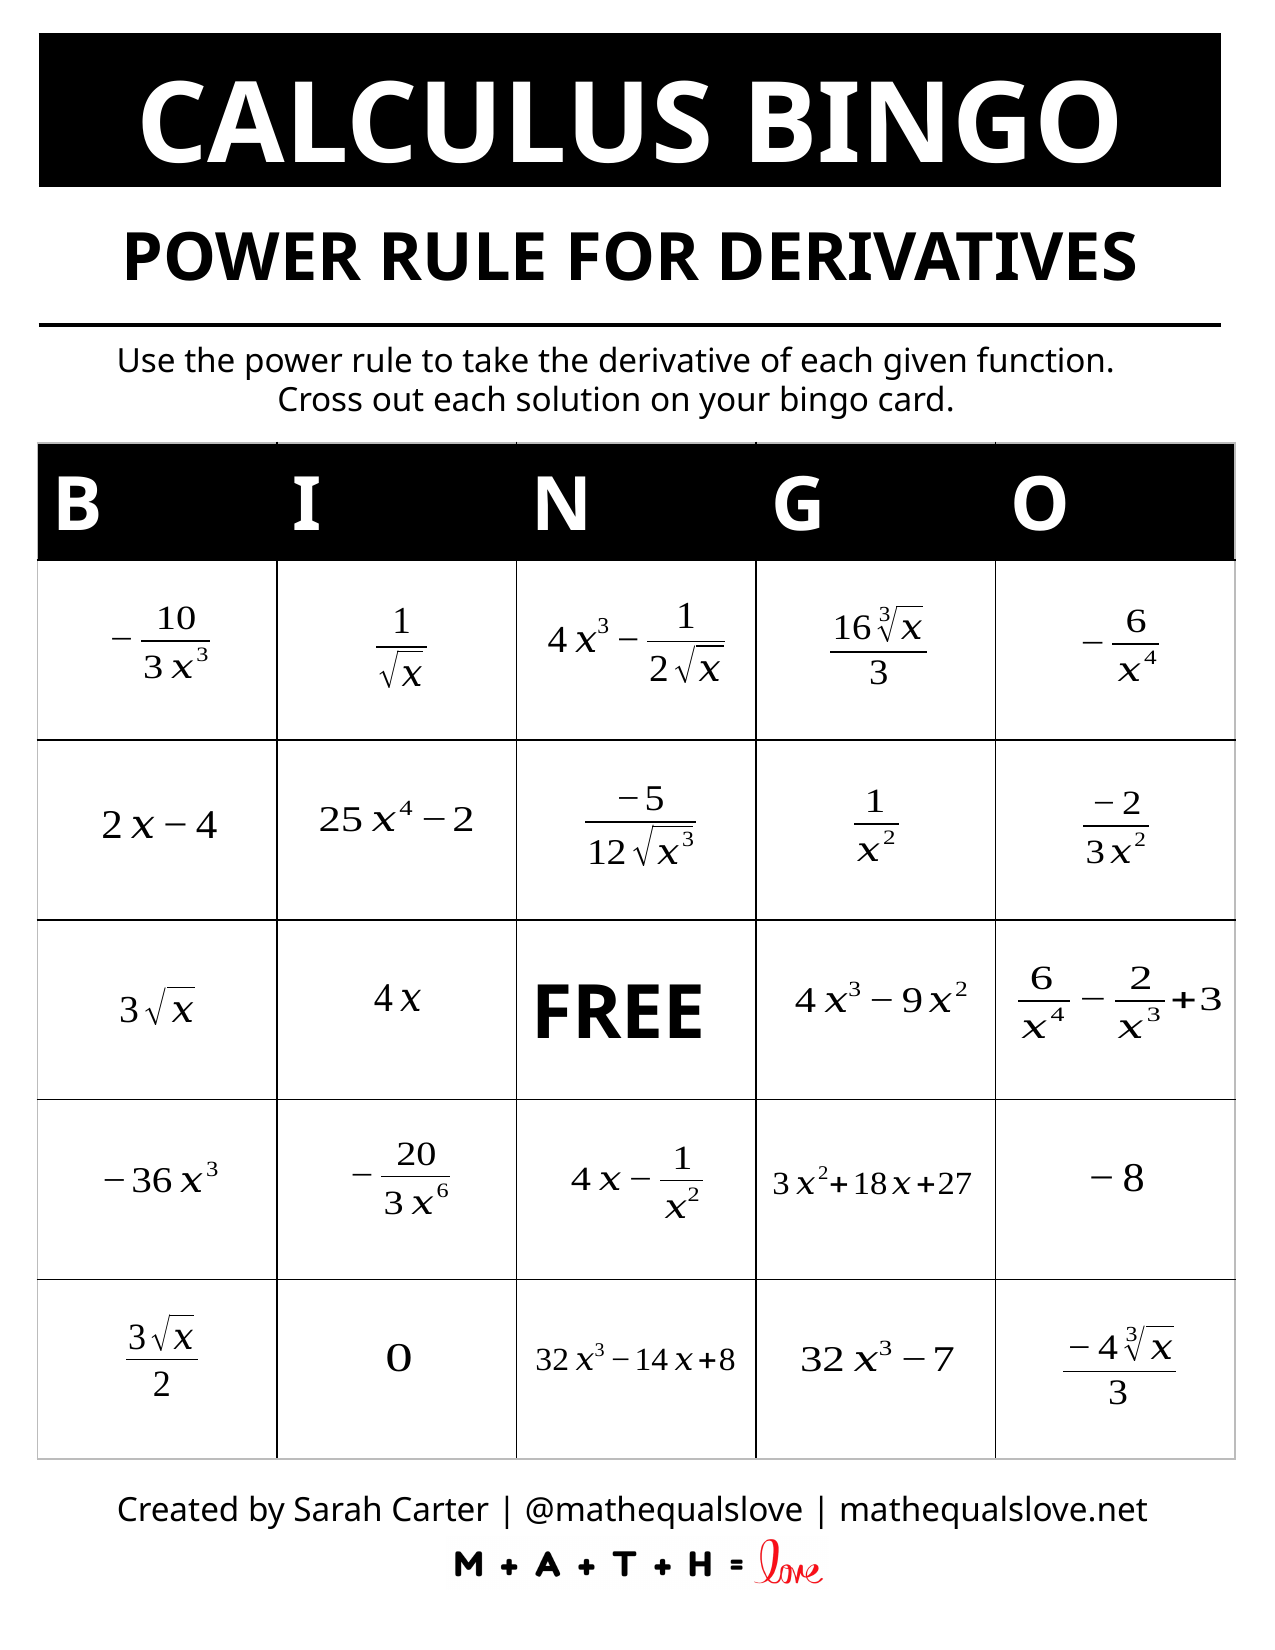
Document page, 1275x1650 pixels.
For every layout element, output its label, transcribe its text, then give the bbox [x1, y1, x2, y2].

table_cell [278, 1280, 516, 1458]
table_cell [38, 1280, 276, 1458]
text_box Created by Sarah Carter | @mathequalslove | mathequalslove.net [53, 1481, 1222, 1536]
table_cell [38, 921, 276, 1099]
table_cell [757, 1280, 995, 1458]
table_cell [38, 1100, 276, 1279]
table_header CALCULUS BINGO [39, 36, 1221, 183]
table_header I [278, 444, 516, 559]
table_header B [38, 444, 276, 559]
table_cell [38, 741, 276, 919]
text_box Use the power rule to take the derivative of each given function. Cross out each solution on your bingo card. [28, 331, 1214, 426]
table_cell [757, 1100, 995, 1279]
table_cell [757, 921, 995, 1099]
table_cell [278, 561, 516, 739]
table_cell [278, 741, 516, 919]
table_cell [996, 1100, 1234, 1279]
table_cell [996, 741, 1234, 919]
table_cell [757, 741, 995, 919]
table_header G [757, 444, 995, 559]
table_cell [517, 1280, 755, 1458]
table_cell [278, 921, 516, 1099]
table_cell POWER RULE FOR DERIVATIVES [39, 187, 1221, 323]
table_cell [517, 561, 755, 739]
table_cell [996, 561, 1234, 739]
table_header O [996, 444, 1234, 559]
table_cell [517, 741, 755, 919]
table_header N [517, 444, 755, 559]
table_cell [38, 561, 276, 739]
table_cell [517, 1100, 755, 1279]
table_cell [996, 921, 1234, 1099]
table_cell [996, 1280, 1234, 1458]
table_cell [278, 1100, 516, 1279]
table_cell FREE [517, 921, 755, 1099]
table_cell [757, 561, 995, 739]
picture [446, 1536, 829, 1590]
